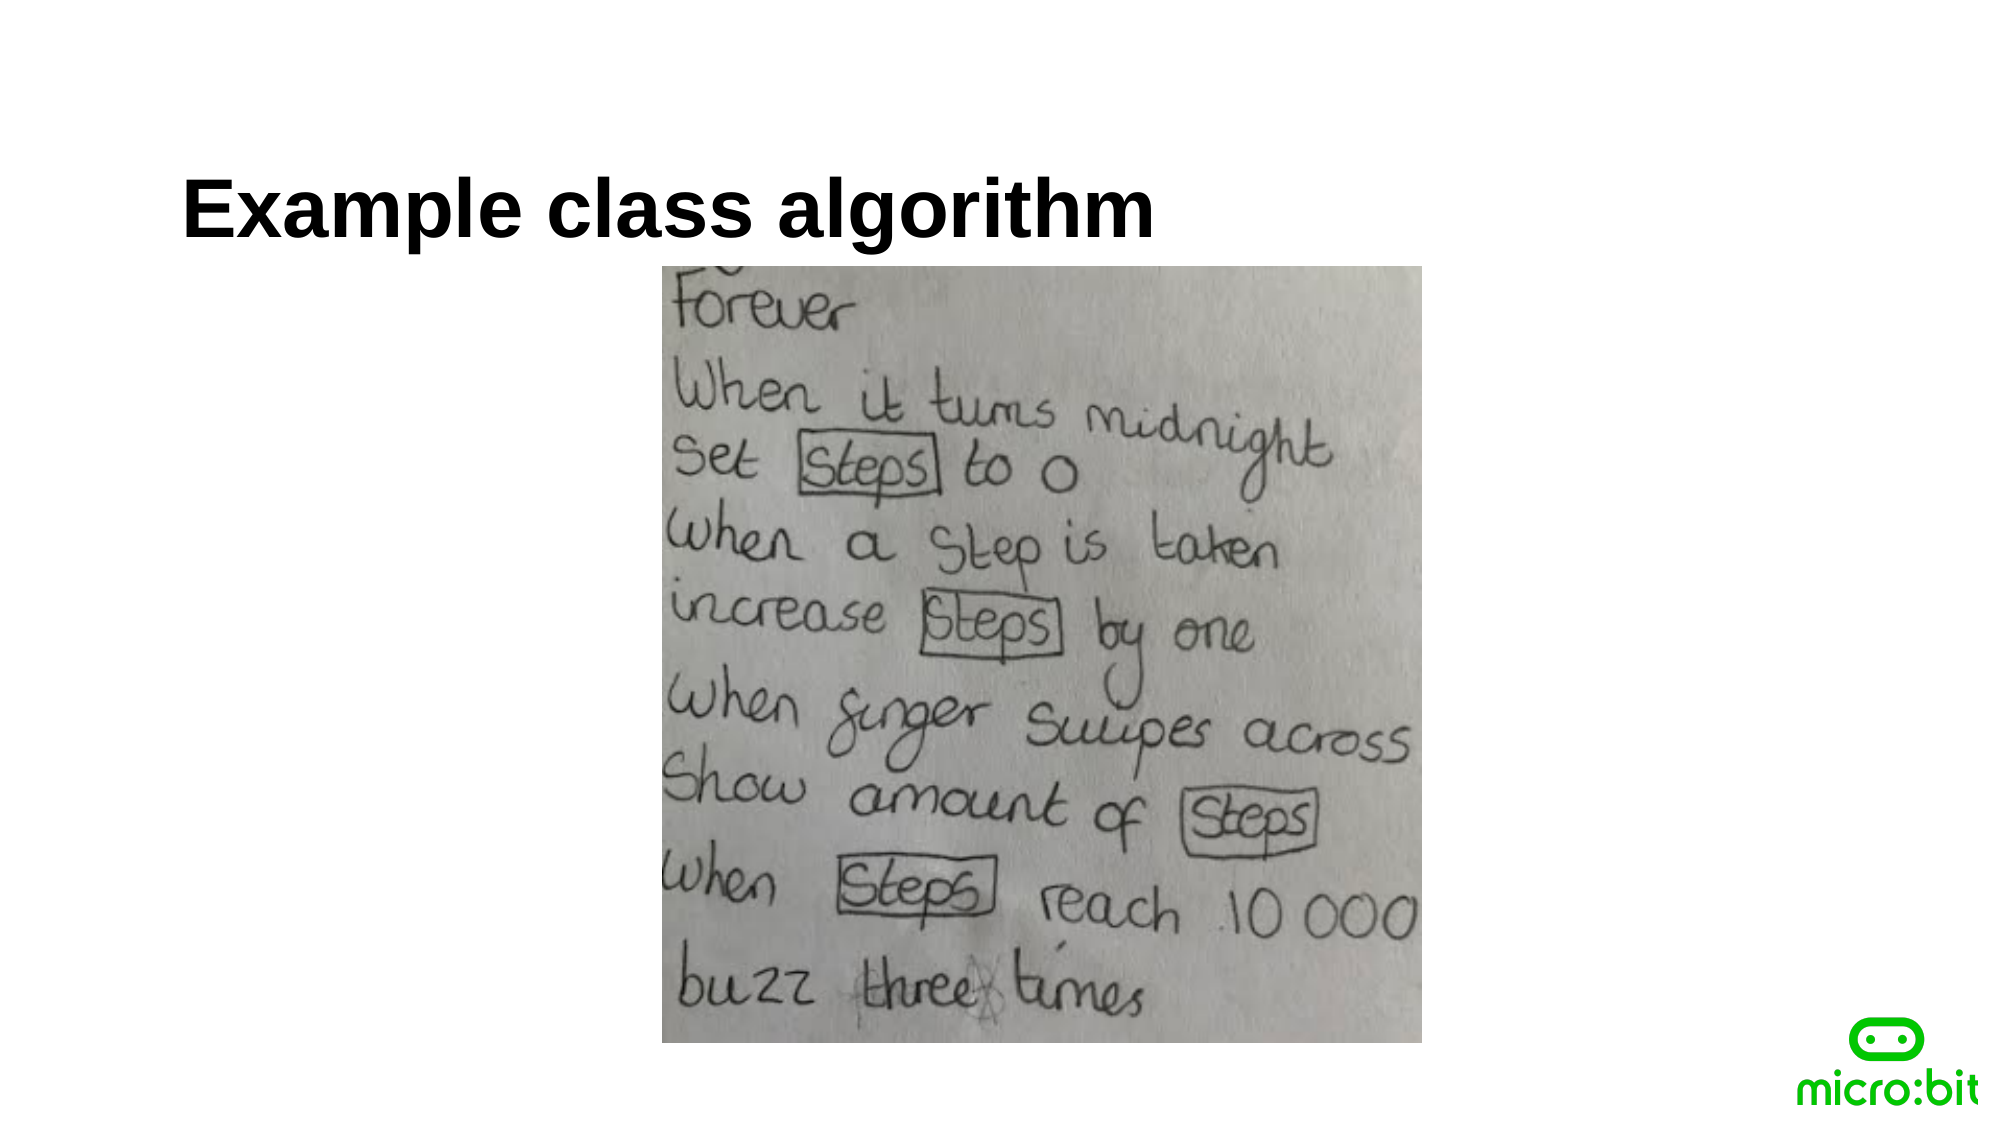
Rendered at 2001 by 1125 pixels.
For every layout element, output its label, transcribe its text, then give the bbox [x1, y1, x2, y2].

text_box Example class algorithm [166, 60, 1918, 884]
picture [661, 265, 1423, 1043]
picture [1797, 1017, 1978, 1106]
